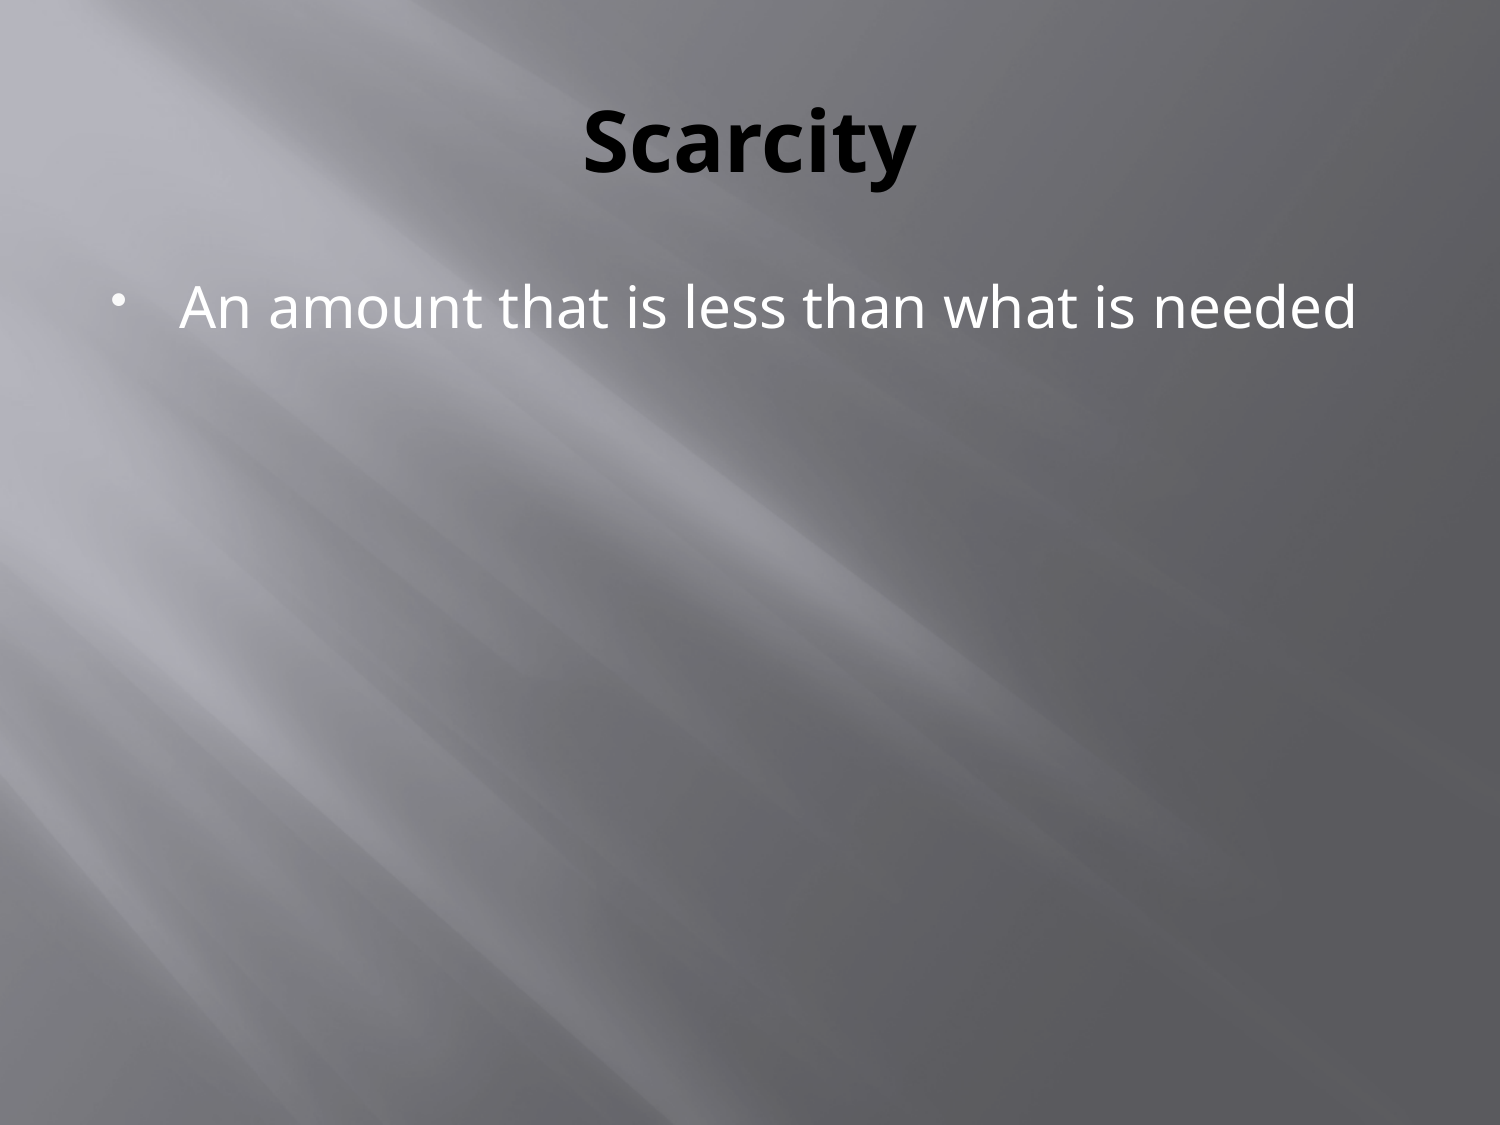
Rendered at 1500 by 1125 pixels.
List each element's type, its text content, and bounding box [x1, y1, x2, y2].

title Scarcity [75, 45, 1425, 233]
list An amount that is less than what is needed [75, 262, 1425, 1035]
